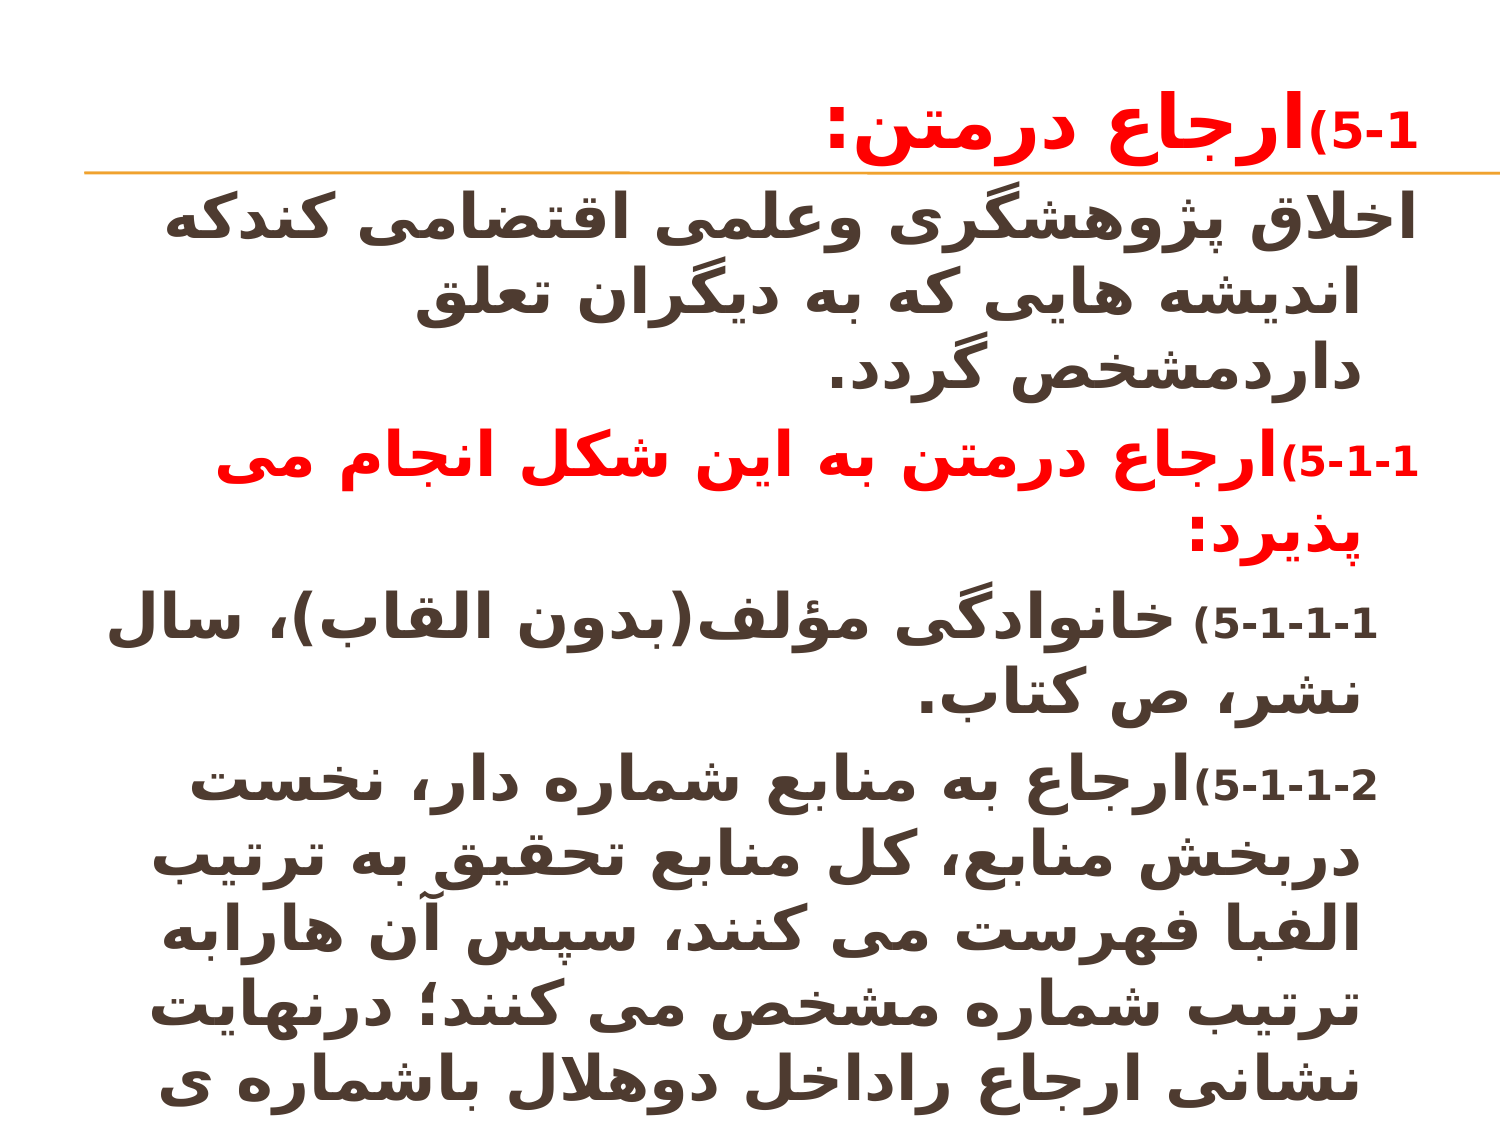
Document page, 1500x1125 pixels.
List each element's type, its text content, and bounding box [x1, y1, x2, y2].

list 5-1)ارجاع درمتن: اخلاق پژوهشگری وعلمی اقتضامی کندکه اندیشه هایی که به دیگران تعلق داردمشخص گردد. 5-1-1)ارجاع درمتن به این شکل انجام می پذیرد: 5-1-1-1) خانوادگی مؤلف(بدون القاب)، سال نشر، ص کتاب. 5-1-1-2)ارجاع به منابع شماره دار، نخست دربخش منابع، کل منابع تحقیق به ترتیب الفبا فهرست می کنند، سپس آن هارابه ترتیب شماره مشخص می کنند؛ درنهایت نشانی ارجاع راداخل دوهلال باشماره ی منبع وصفحه می نویسند (6: 92). 5-1-2)اگرمؤلفان دویاسه نفرباشندبه ترتیب زیراقدام می شود: نام خانوادگی هرسه نفربه ترتیبی که درشناسنامه کتاب یا مقاله آمده است:(سرمد، بازرگان، حجازی، 1379، ص50). [88, 66, 1436, 1094]
